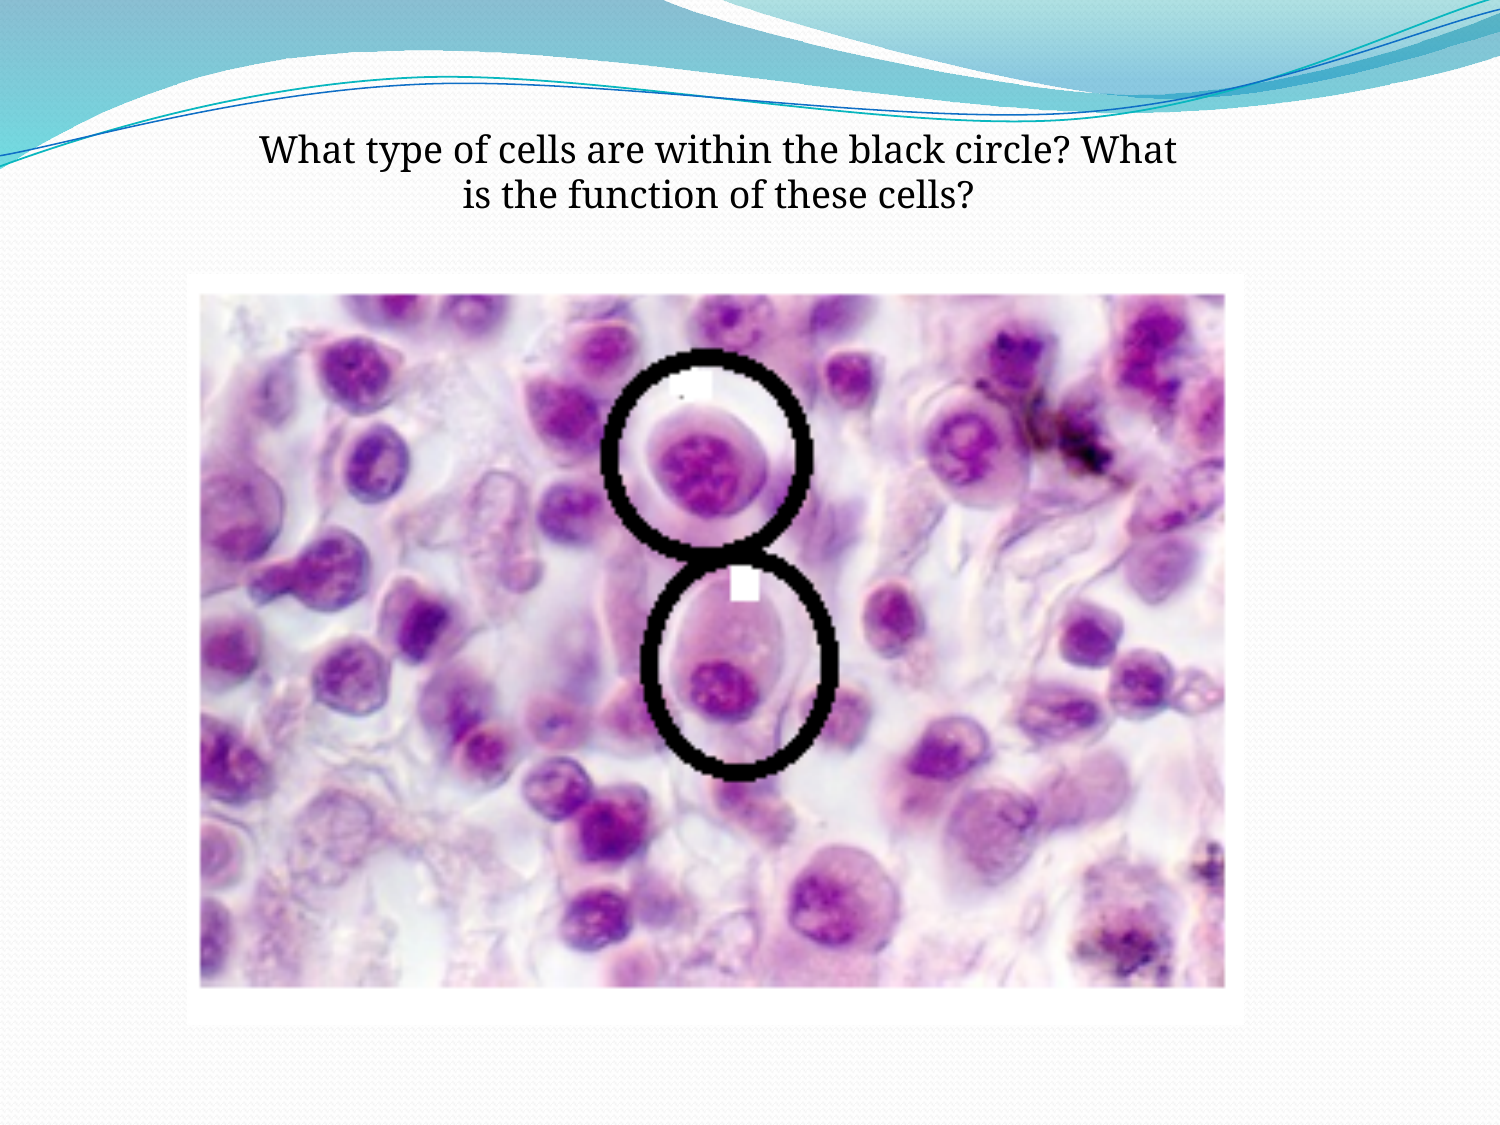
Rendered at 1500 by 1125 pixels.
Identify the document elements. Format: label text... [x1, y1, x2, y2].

text_box What type of cells are within the black circle? What is the function of these cells? [224, 118, 1213, 224]
picture [187, 274, 1245, 1026]
